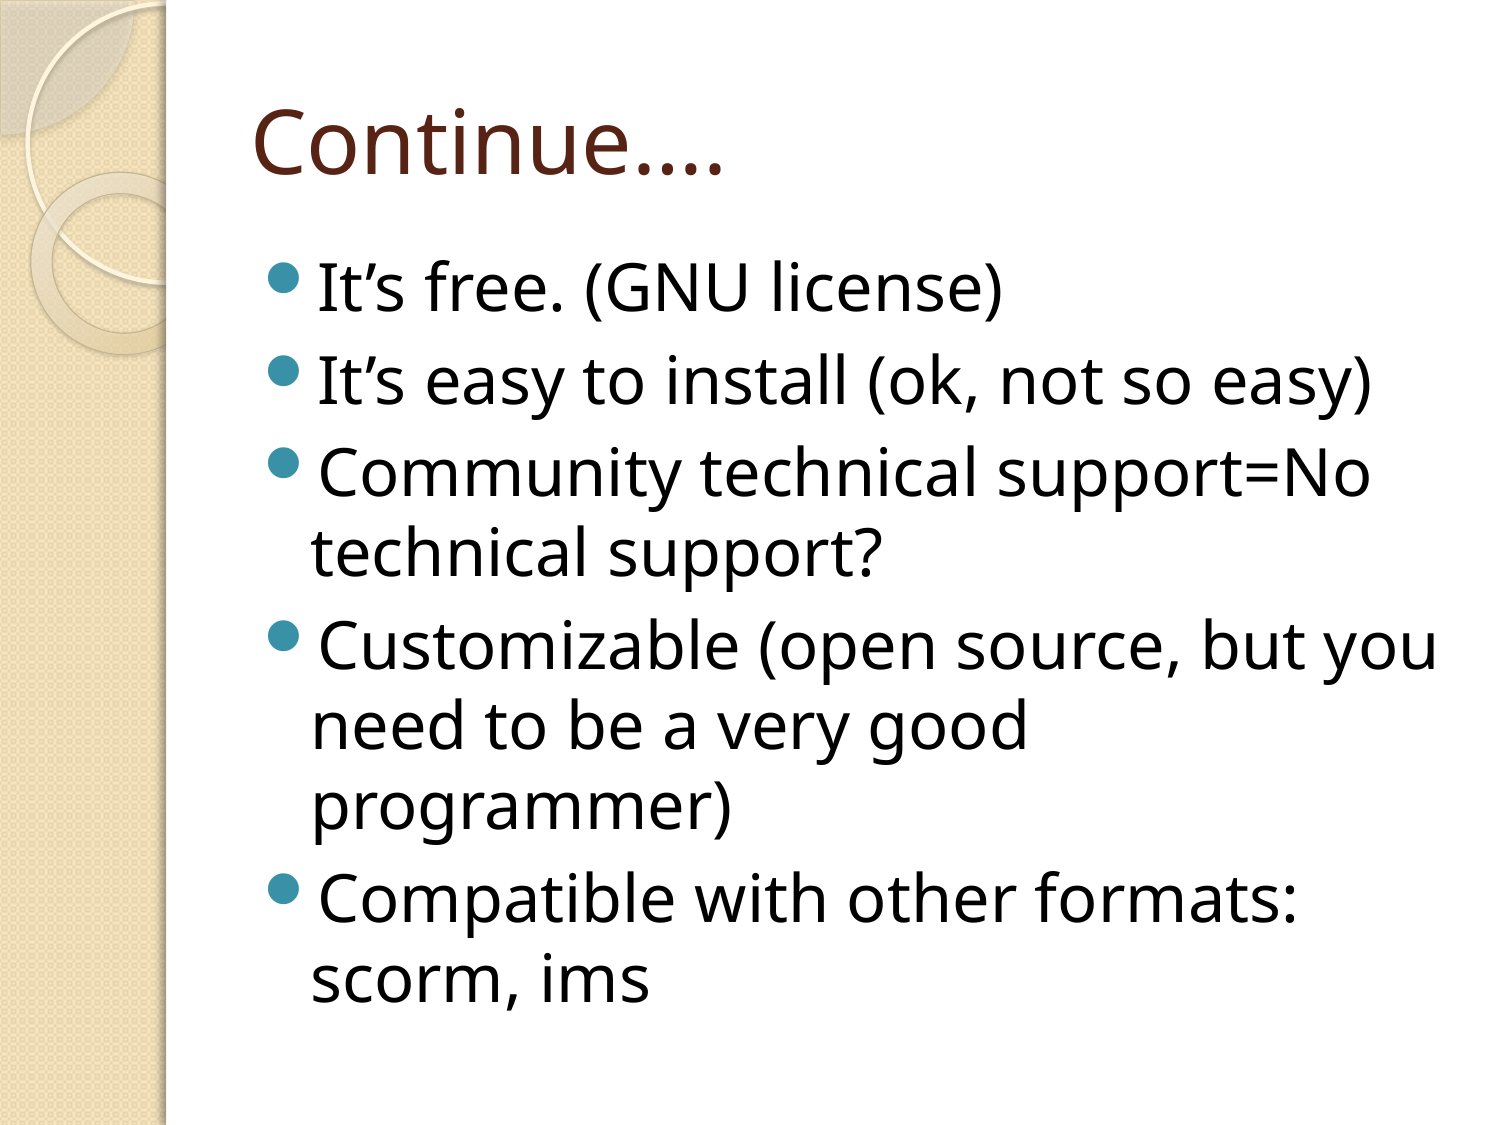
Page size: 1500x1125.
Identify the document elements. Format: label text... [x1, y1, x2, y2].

title Continue…. [235, 45, 1466, 233]
list It’s free. (GNU license) It’s easy to install (ok, not so easy) Community technical support=No technical support? Customizable (open source, but you need to be a very good programmer) Compatible with other formats: scorm, ims [235, 237, 1466, 1025]
